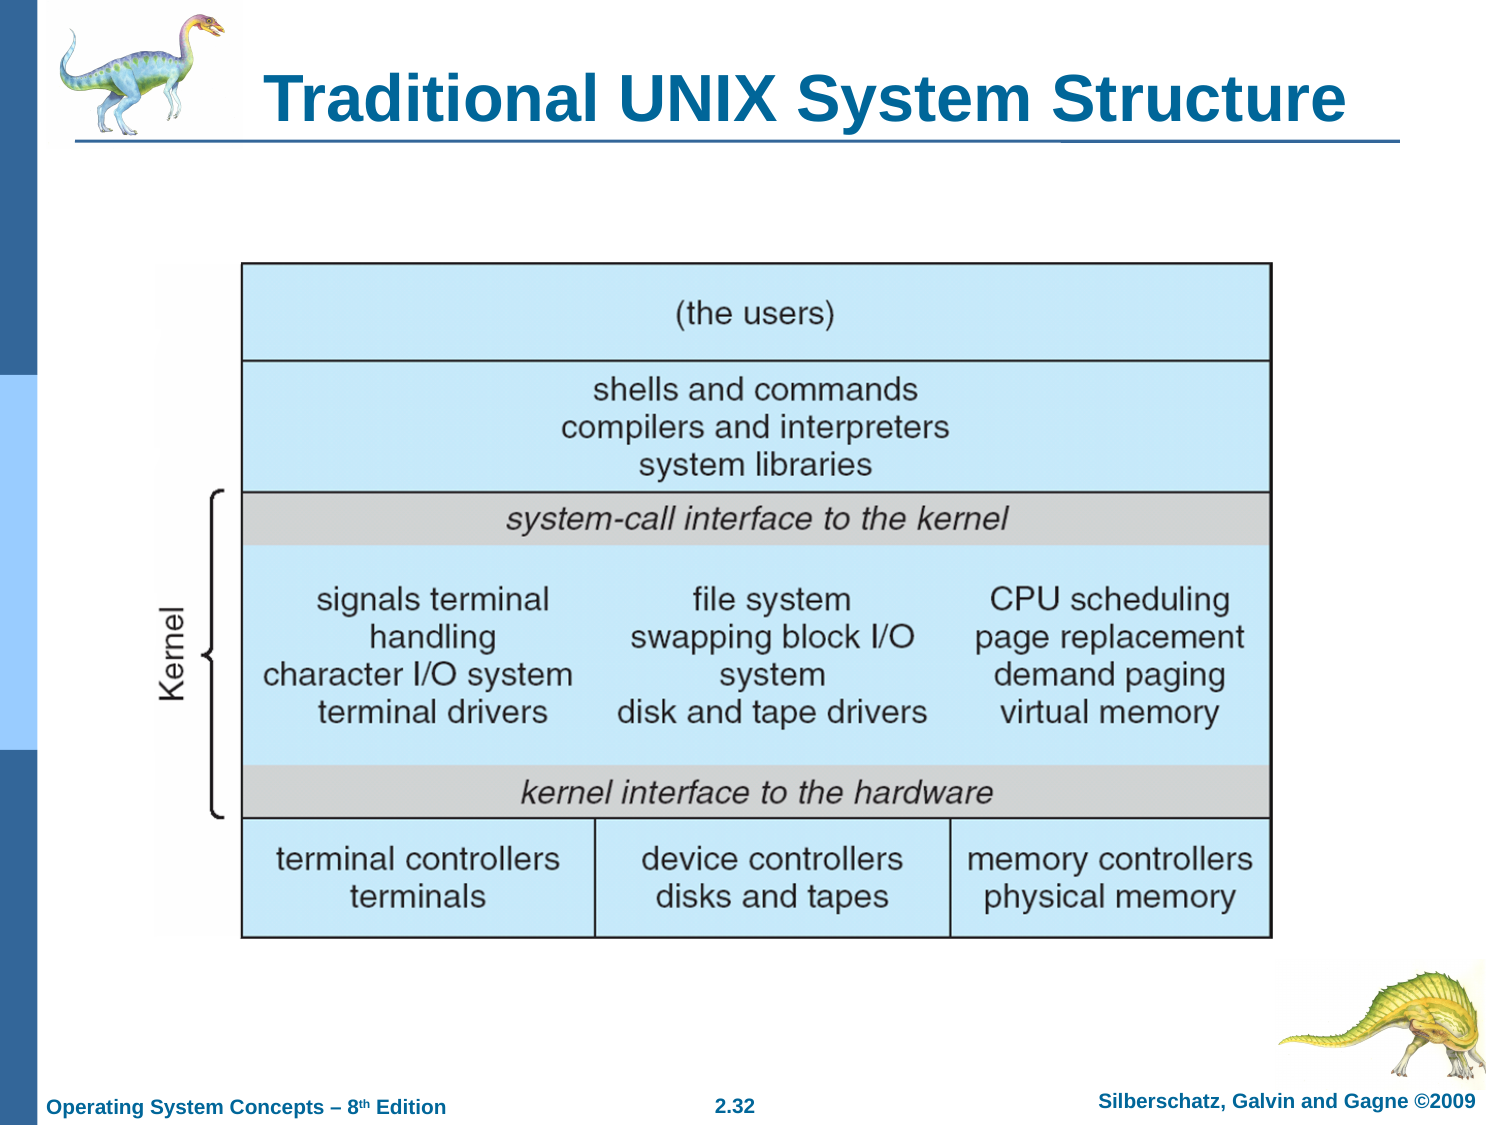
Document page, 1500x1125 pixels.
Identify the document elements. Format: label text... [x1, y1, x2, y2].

picture [1275, 959, 1486, 1090]
title Traditional UNIX System Structure [131, 47, 1482, 143]
picture [46, 0, 243, 149]
picture [143, 255, 1280, 946]
